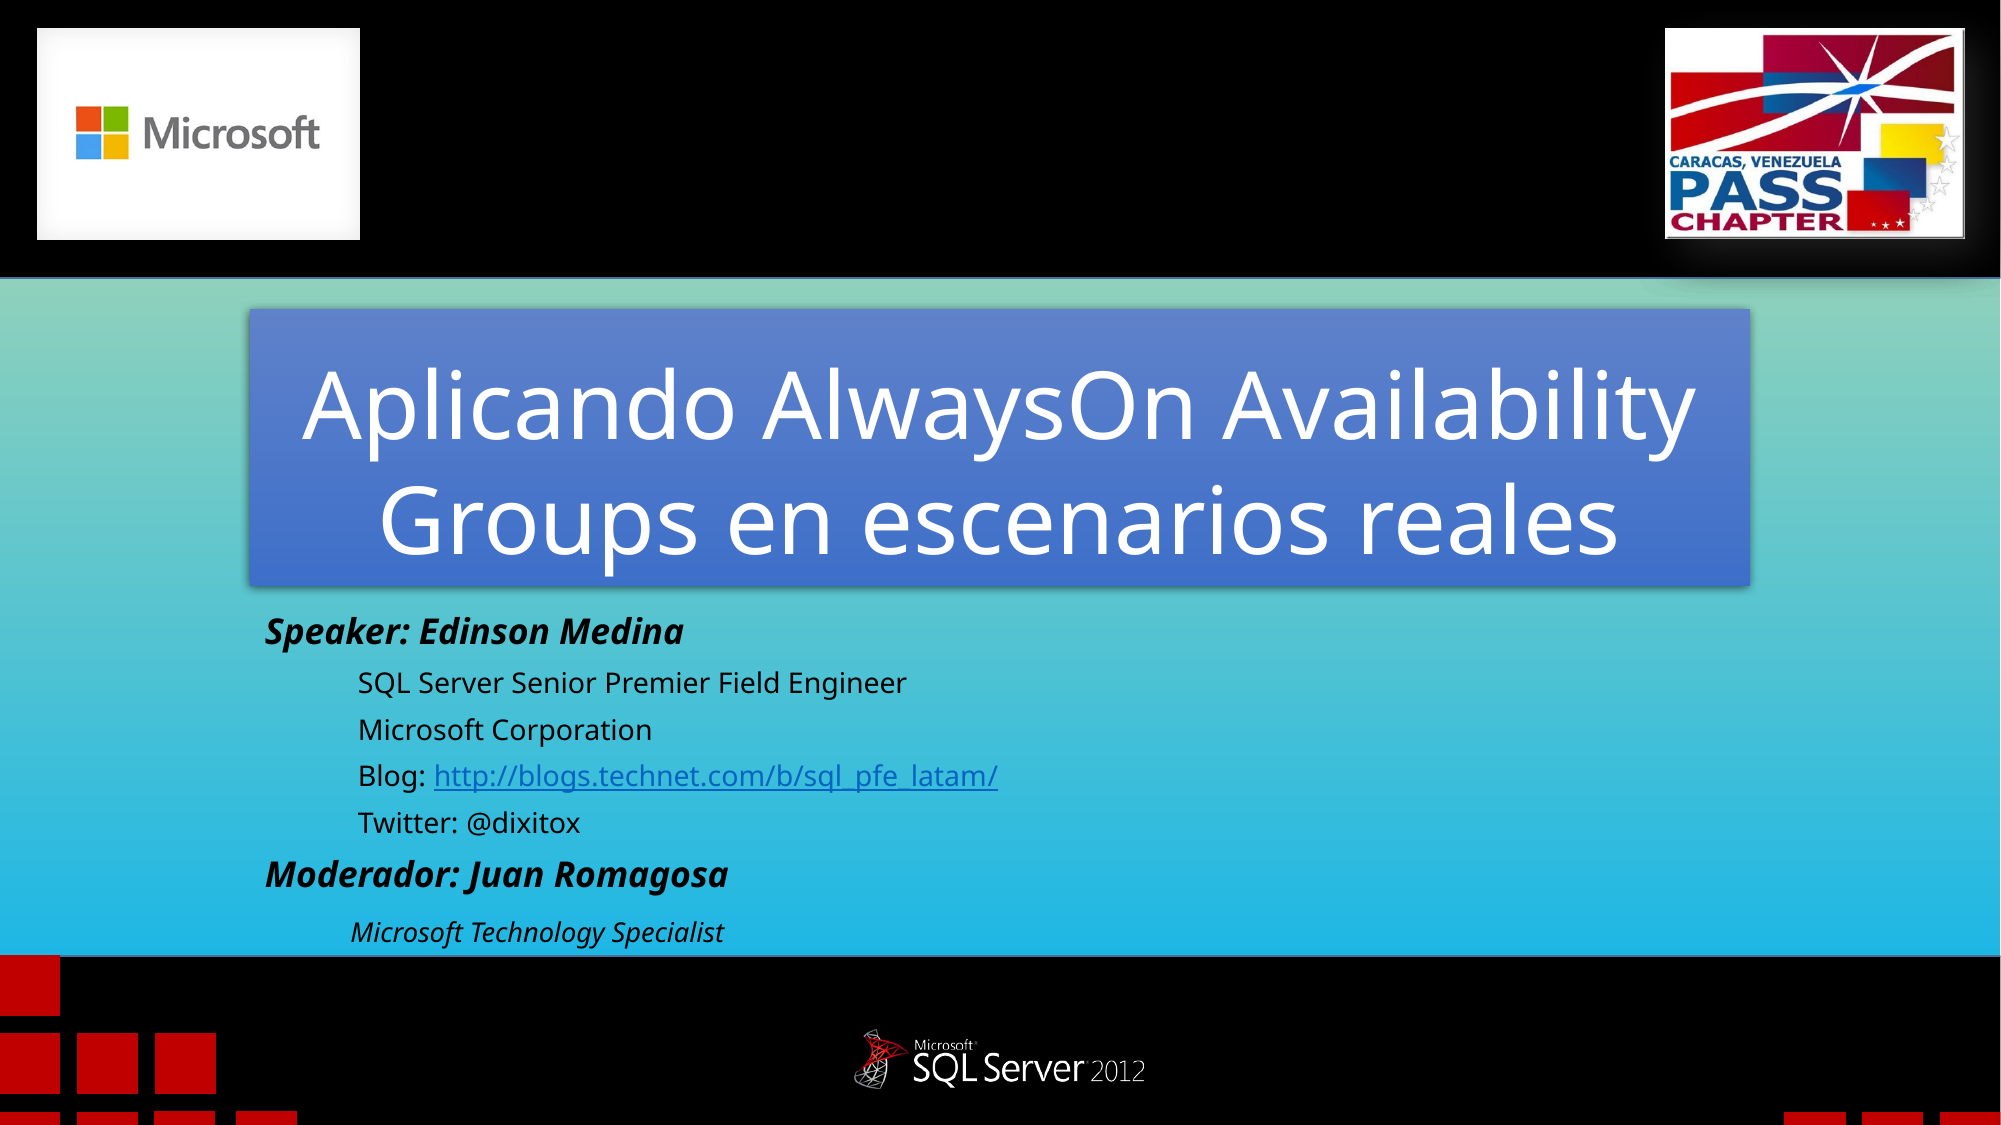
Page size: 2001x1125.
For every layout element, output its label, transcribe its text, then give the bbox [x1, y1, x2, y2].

title Aplicando AlwaysOn Availability Groups en escenarios reales [249, 309, 1750, 586]
subtitle Speaker: Edinson Medina SQL Server Senior Premier Field Engineer Microsoft Corporation Blog: http://blogs.technet.com/b/sql_pfe_latam/ Twitter: @dixitox Moderador: Juan Romagosa Microsoft Technology Specialist [249, 602, 1750, 960]
picture [822, 959, 1178, 1125]
picture [1665, 28, 1965, 239]
picture [37, 28, 360, 240]
